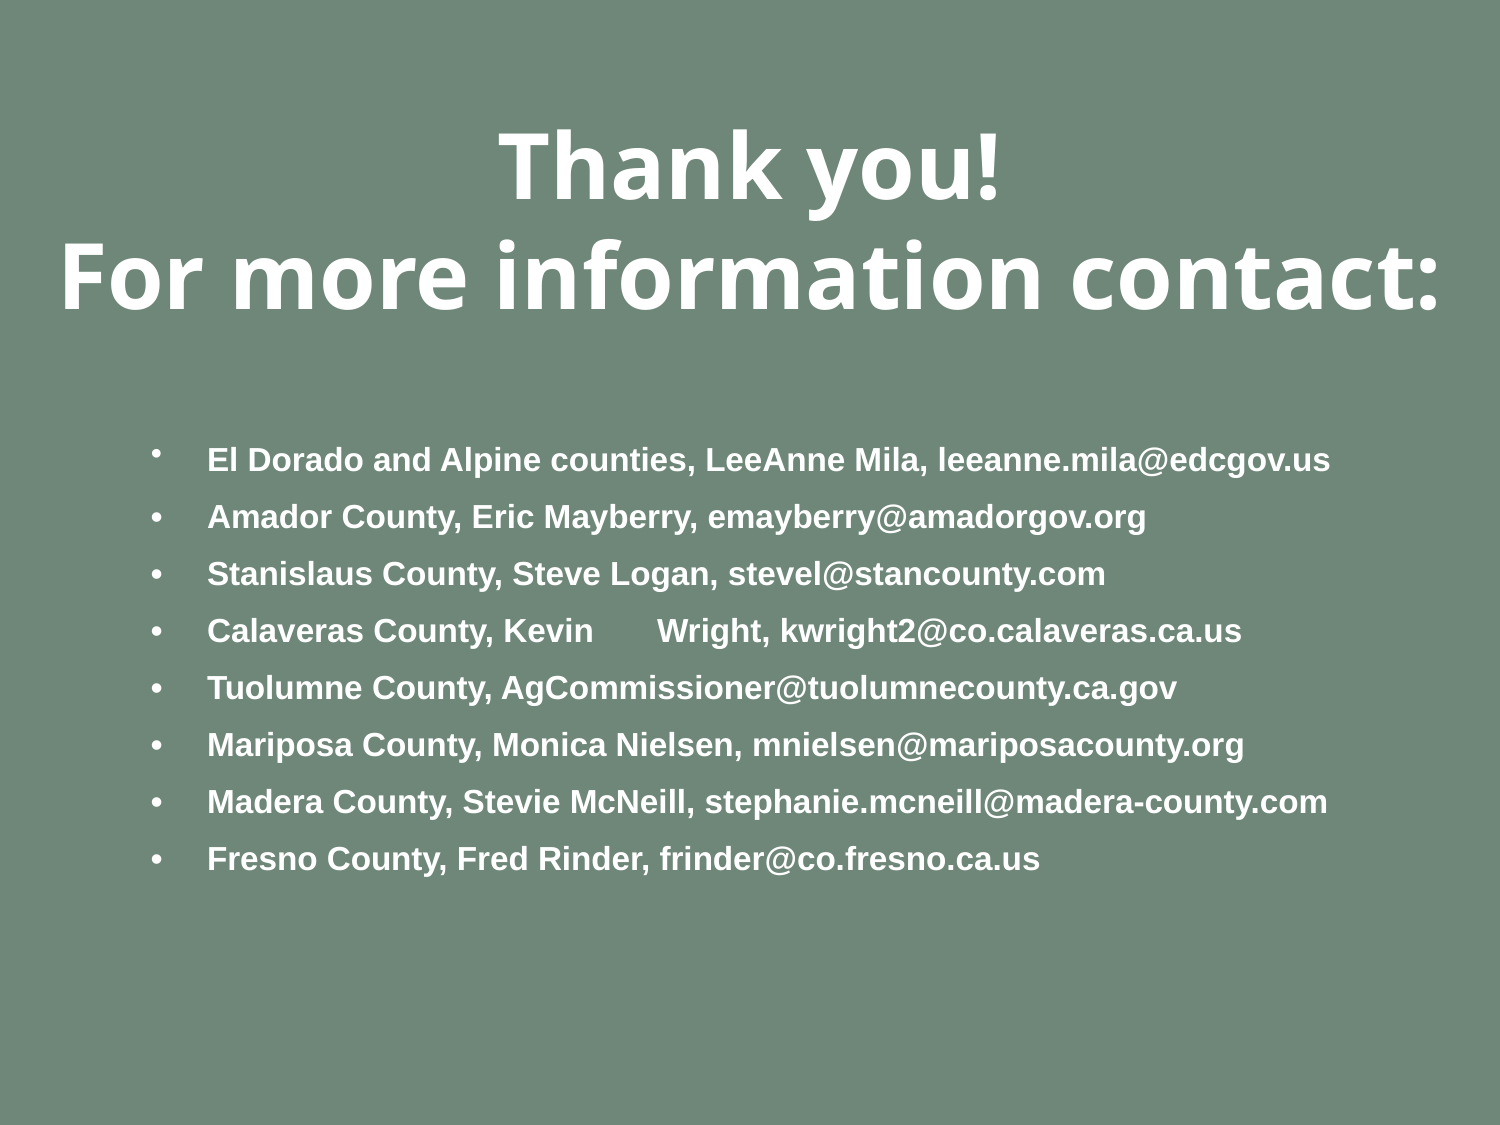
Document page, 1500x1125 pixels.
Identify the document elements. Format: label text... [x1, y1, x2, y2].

title Thank you! For more information contact: [0, 44, 1500, 392]
list El Dorado and Alpine counties, LeeAnne Mila, leeanne.mila@edcgov.us • Amador County, Eric Mayberry, emayberry@amadorgov.org • Stanislaus County, Steve Logan, stevel@stancounty.com • Calaveras County, Kevin Wright, kwright2@co.calaveras.ca.us • Tuolumne County, AgCommissioner@tuolumnecounty.ca.gov • Mariposa County, Monica Nielsen, mnielsen@mariposacounty.org • Madera County, Stevie McNeill, stephanie.mcneill@madera-county.com • Fresno County, Fred Rinder, frinder@co.fresno.ca.us [135, 373, 1394, 947]
